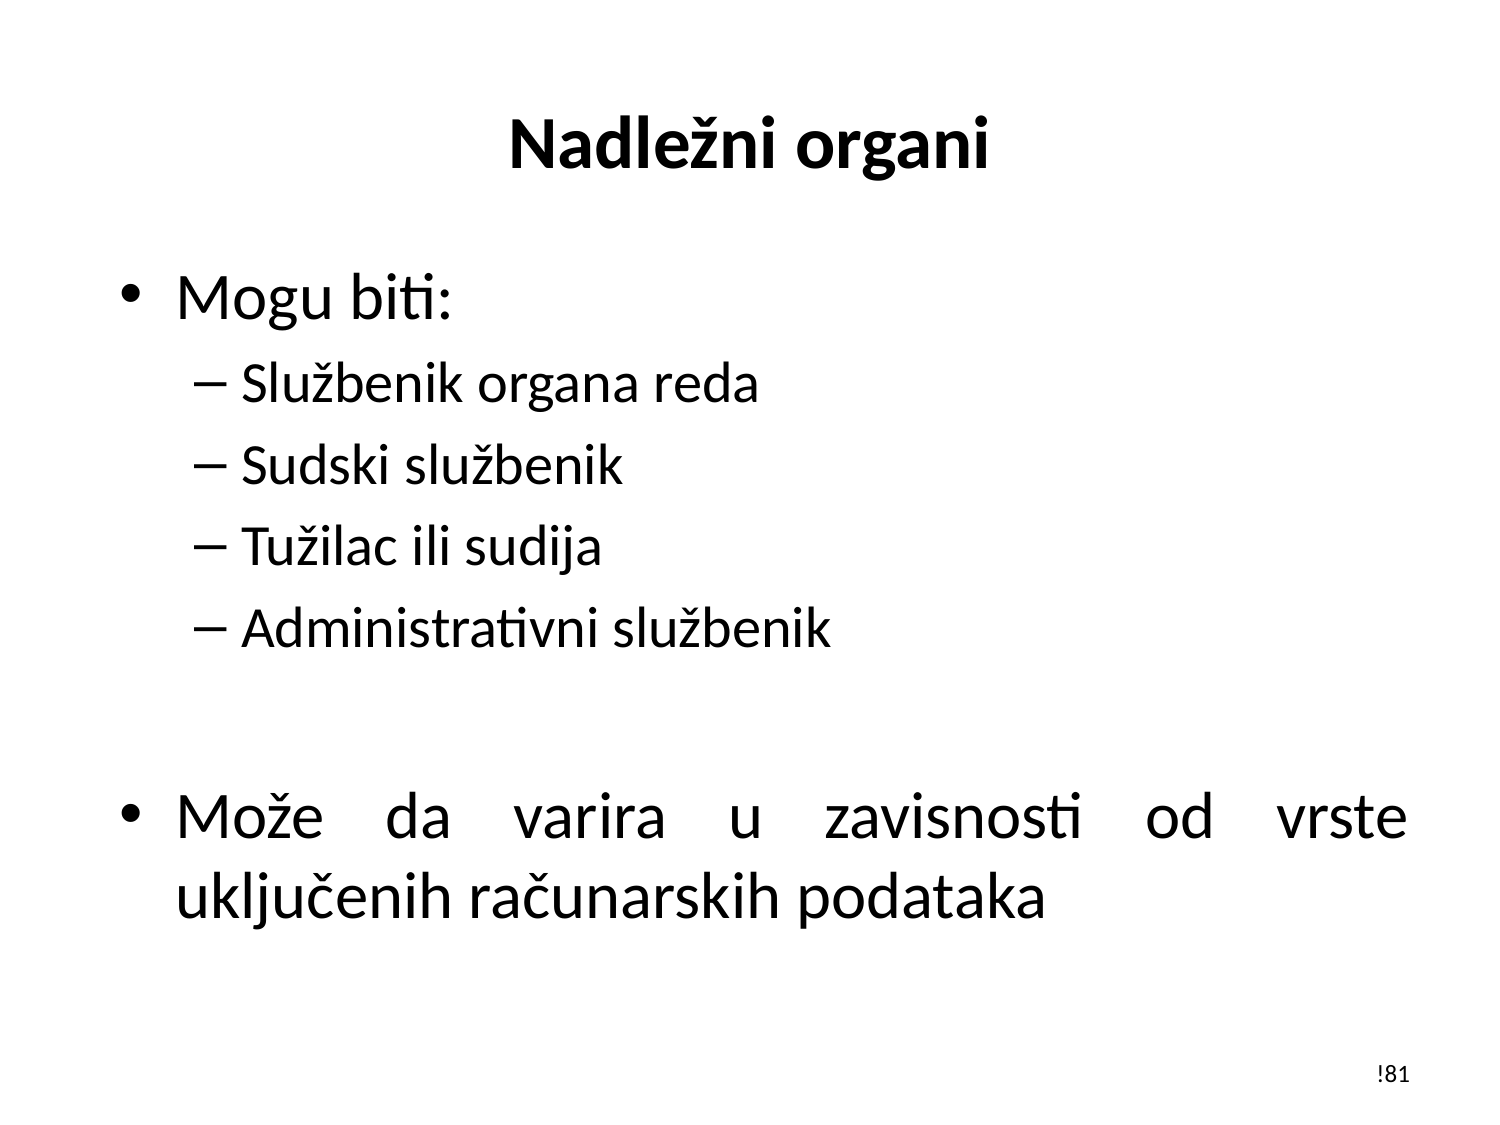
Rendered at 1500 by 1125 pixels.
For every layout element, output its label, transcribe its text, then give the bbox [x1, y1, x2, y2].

title Nadležni organi [74, 44, 1426, 233]
list Mogu biti: Službenik organa reda Sudski službenik Tužilac ili sudija Administrativni službenik Može da varira u zavisnosti od vrste uključenih računarskih podataka [103, 244, 1426, 988]
slide_number !81 [1074, 1042, 1425, 1103]
